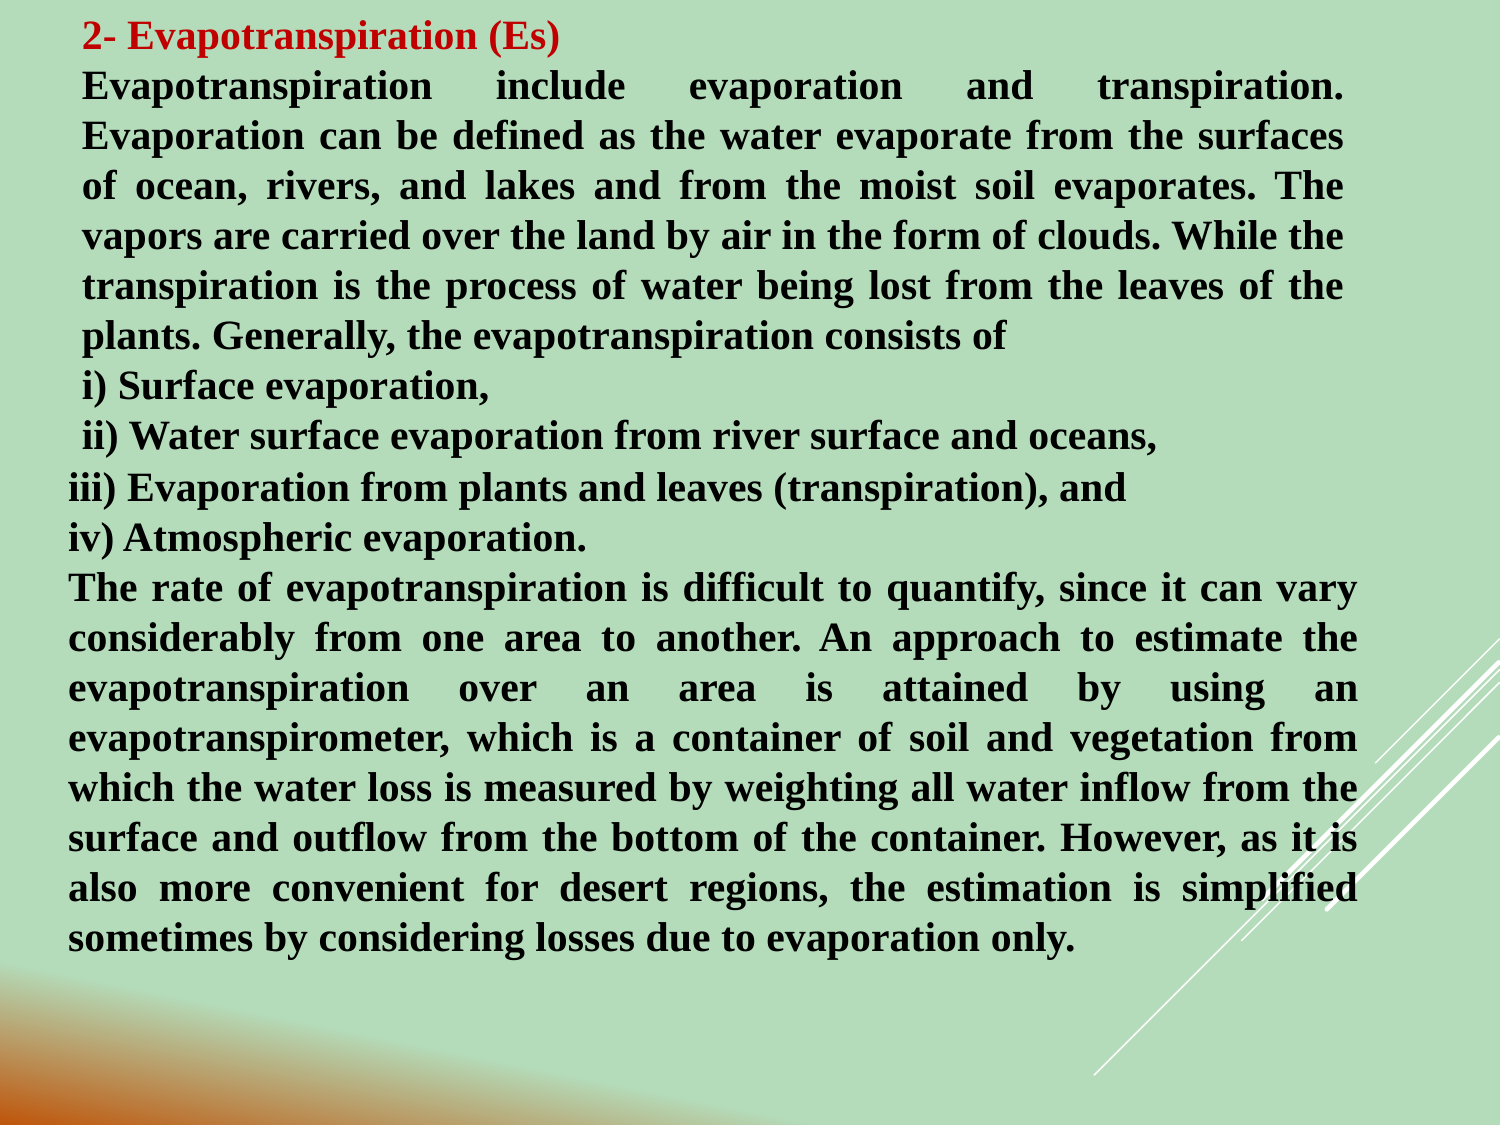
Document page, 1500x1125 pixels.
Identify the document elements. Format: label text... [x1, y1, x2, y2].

text_box iii) Evaporation from plants and leaves (transpiration), and iv) Atmospheric evaporation. The rate of evapotranspiration is difficult to quantify, since it can vary considerably from one area to another. An approach to estimate the evapotranspiration over an area is attained by using an evapotranspirometer, which is a container of soil and vegetation from which the water loss is measured by weighting all water inflow from the surface and outflow from the bottom of the container. However, as it is also more convenient for desert regions, the estimation is simplified sometimes by considering losses due to evaporation only. [53, 452, 1374, 968]
text_box 2- Evapotranspiration (Es) Evapotranspiration include evaporation and transpiration. Evaporation can be defined as the water evaporate from the surfaces of ocean, rivers, and lakes and from the moist soil evaporates. The vapors are carried over the land by air in the form of clouds. While the transpiration is the process of water being lost from the leaves of the plants. Generally, the evapotranspiration consists of i) Surface evaporation, ii) Water surface evaporation from river surface and oceans, [67, 0, 1360, 452]
